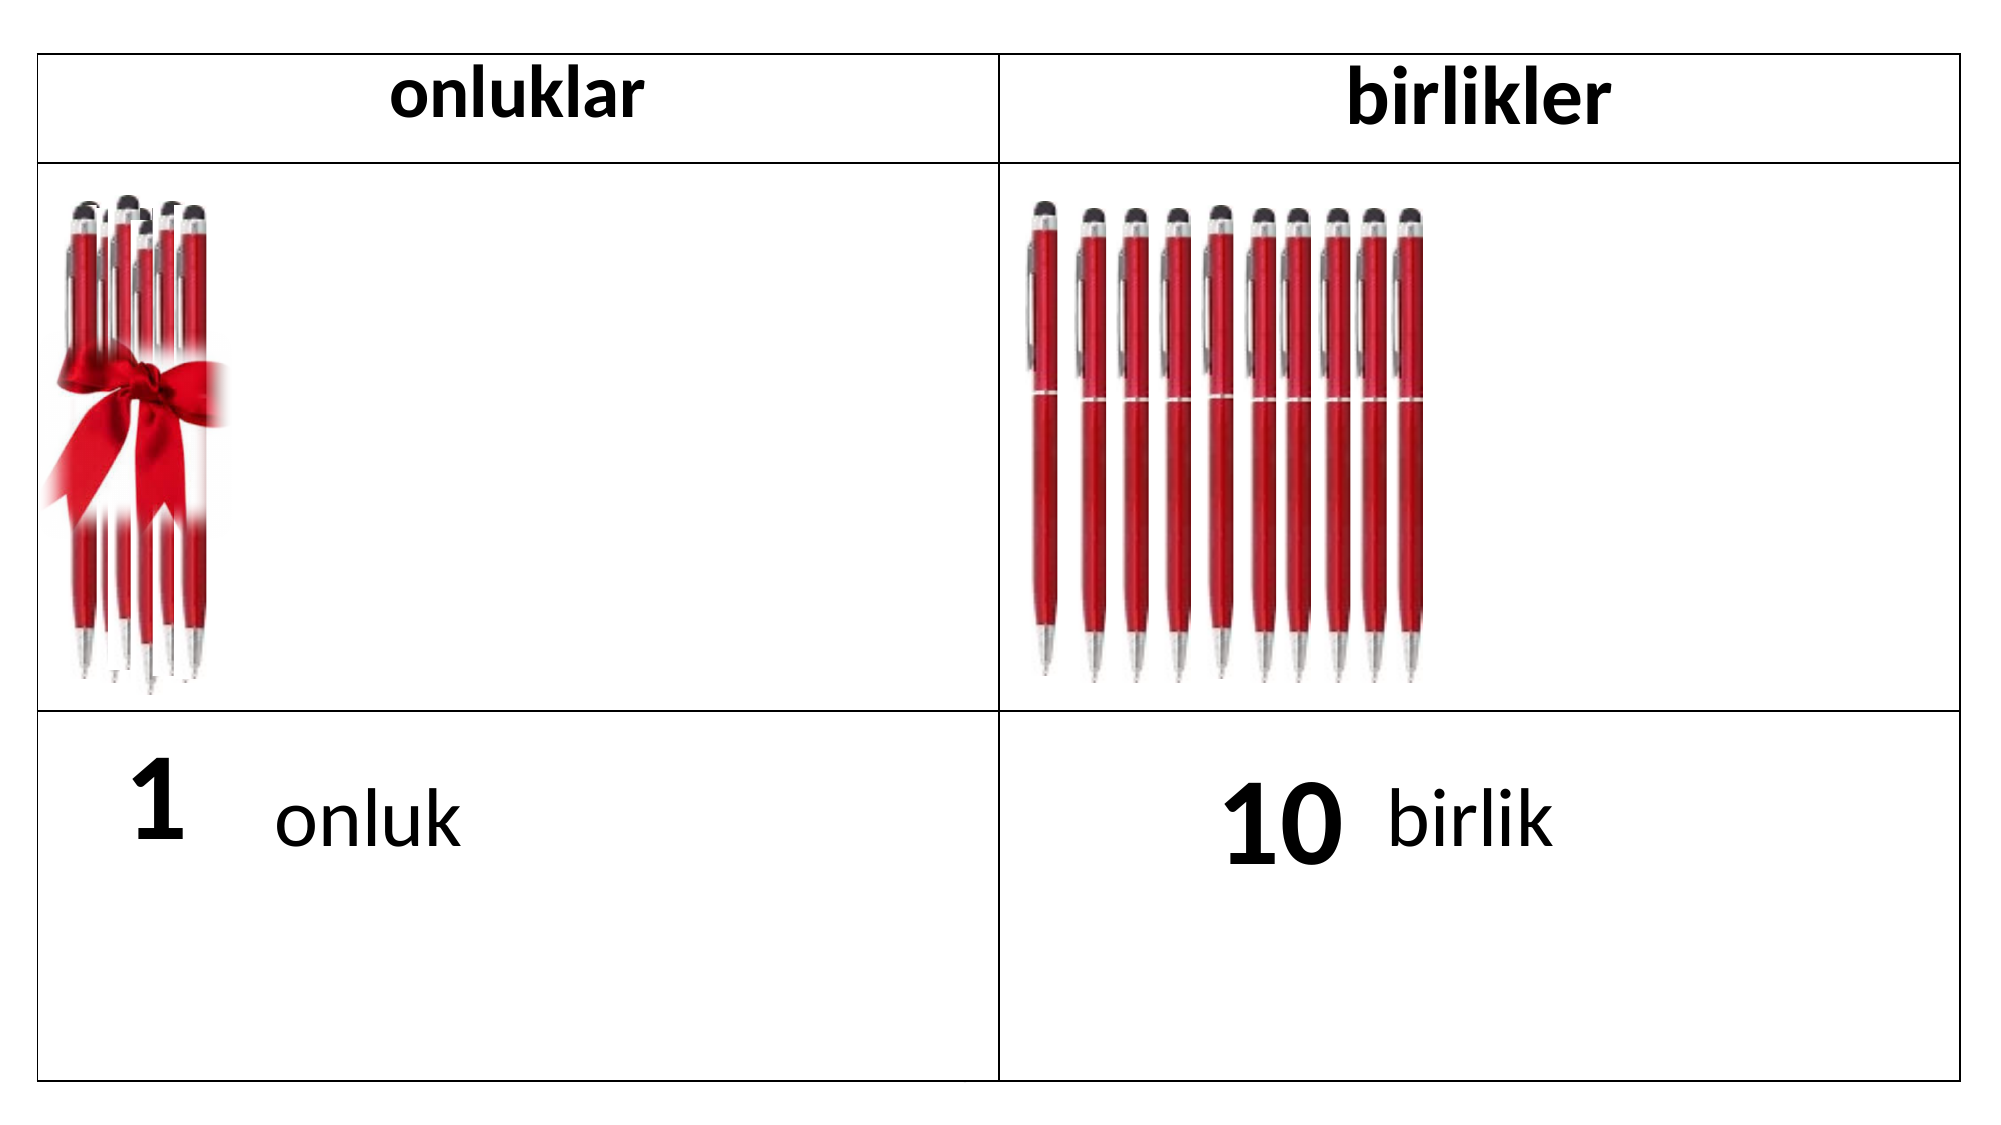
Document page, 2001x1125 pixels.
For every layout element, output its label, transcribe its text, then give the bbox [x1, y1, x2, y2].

text_box 10 [1183, 732, 1383, 898]
picture [1354, 208, 1387, 683]
picture [1318, 208, 1351, 683]
table_header onluklar [38, 55, 998, 162]
picture [1278, 208, 1311, 683]
table_cell [38, 164, 998, 710]
table_cell [38, 712, 998, 1080]
picture [1158, 208, 1191, 683]
table_header birlikler [1000, 55, 1959, 162]
text_box birlik [1371, 755, 1569, 871]
picture [1201, 205, 1234, 679]
text_box onluk [259, 755, 497, 871]
picture [37, 195, 234, 695]
table_cell [1000, 164, 1959, 710]
picture [1116, 208, 1149, 683]
table_cell [1000, 712, 1959, 1080]
picture [1243, 208, 1277, 683]
picture [1390, 208, 1424, 683]
footer Kazım KAT [662, 1042, 1338, 1103]
picture [1024, 201, 1058, 676]
picture [1073, 208, 1107, 683]
text_box 1 [110, 707, 234, 873]
